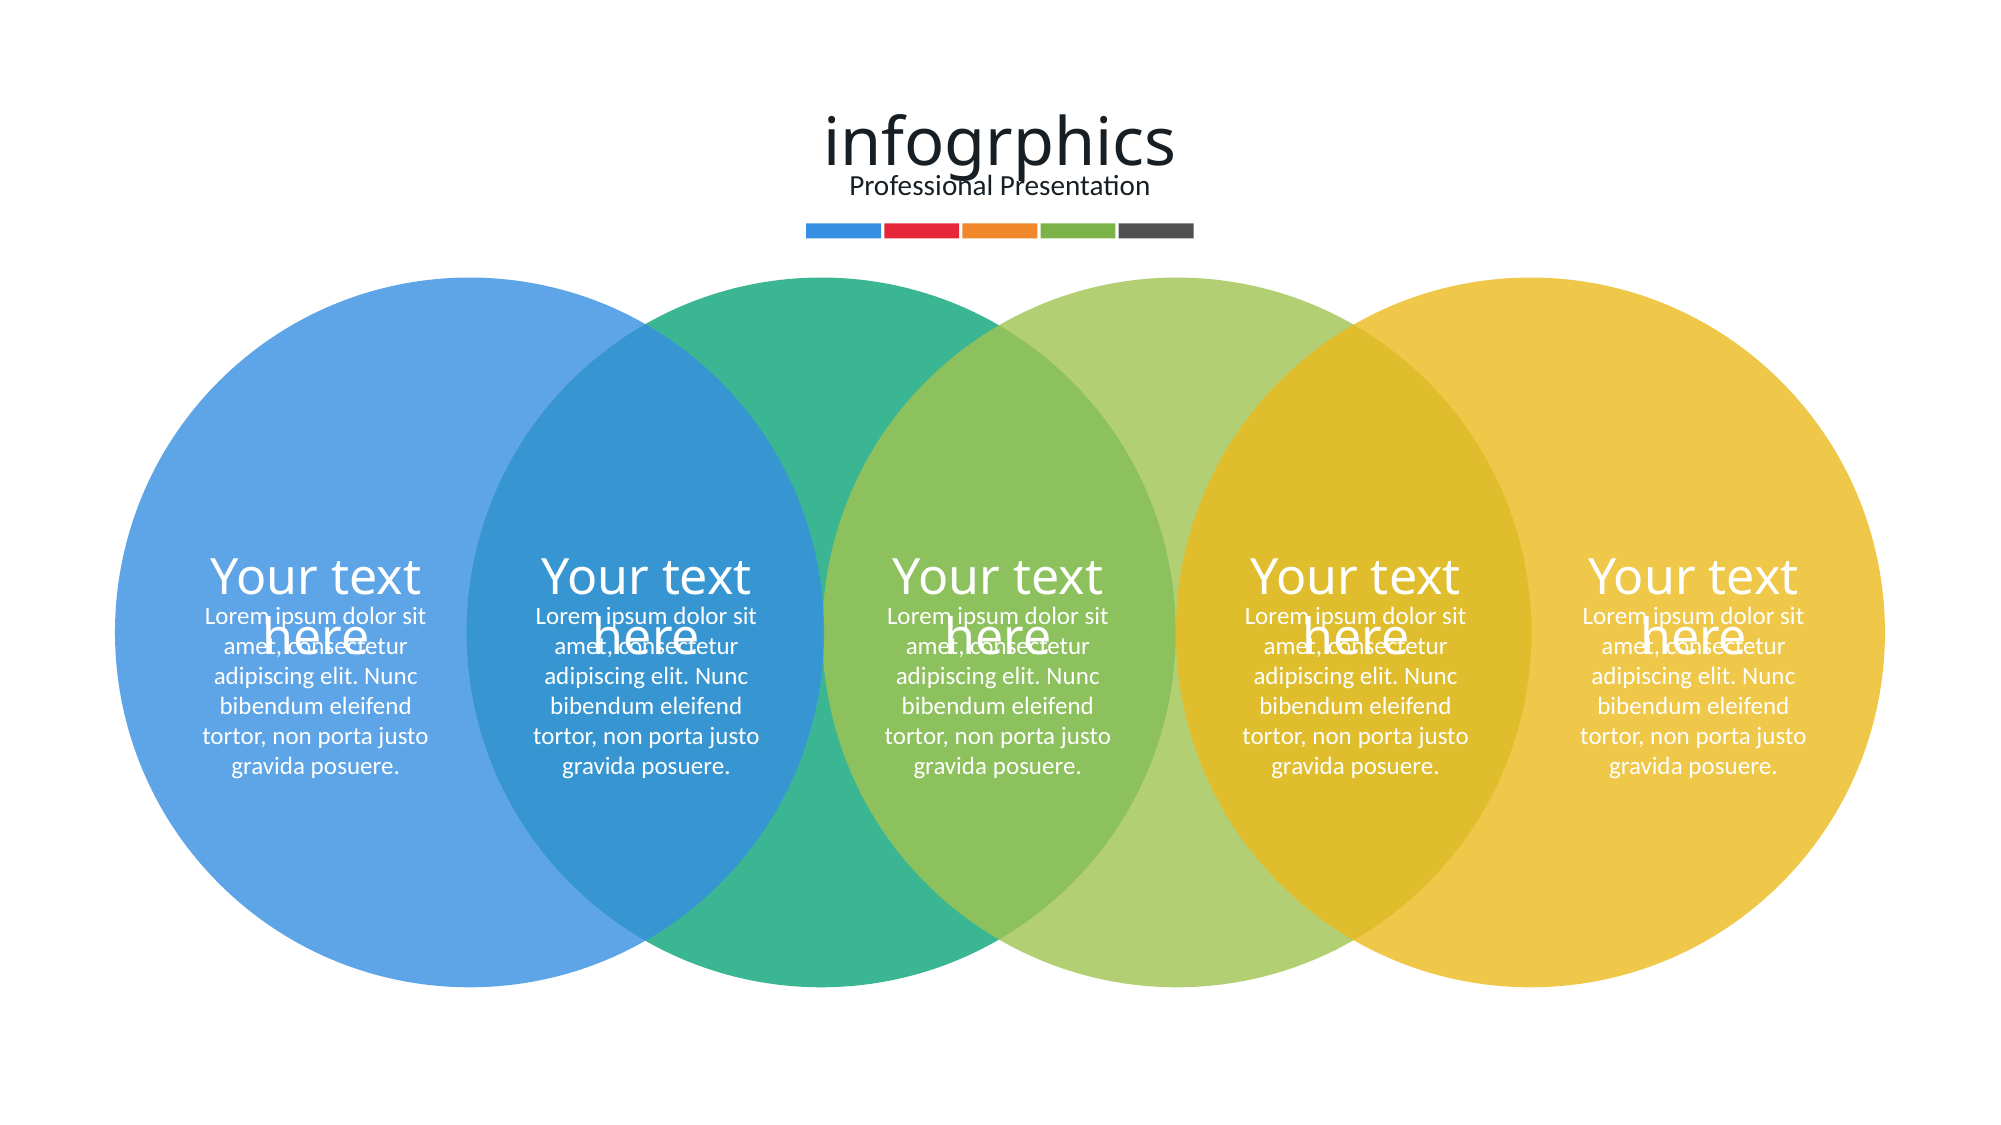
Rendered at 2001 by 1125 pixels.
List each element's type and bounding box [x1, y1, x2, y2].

text_box [114, 277, 1886, 988]
text_box [0, 91, 2000, 239]
